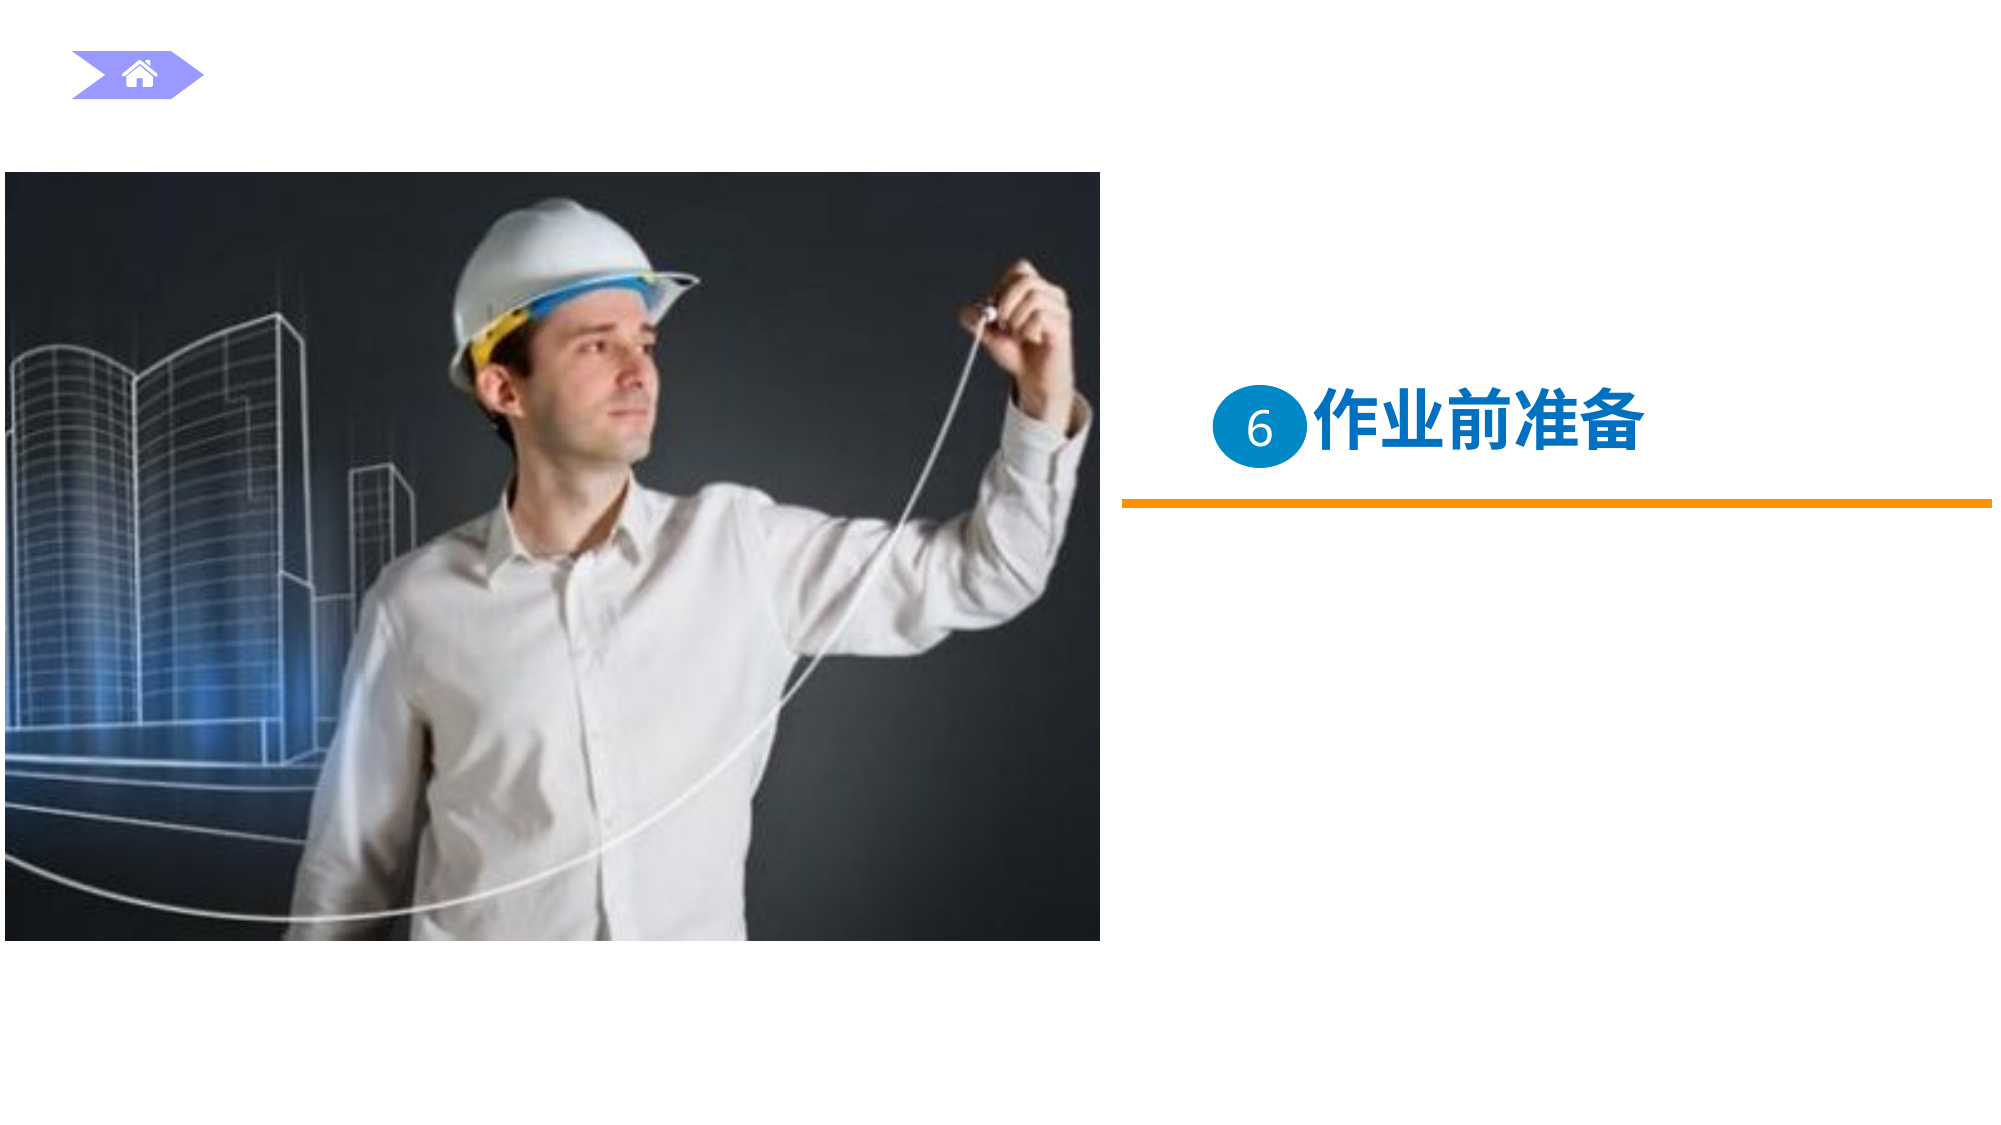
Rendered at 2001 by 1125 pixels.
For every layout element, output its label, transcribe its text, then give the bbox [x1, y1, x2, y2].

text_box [71, 50, 205, 100]
text_box 作业前准备 [1296, 430, 1875, 458]
text_box 6 [1210, 382, 1310, 471]
picture [4, 172, 1100, 941]
